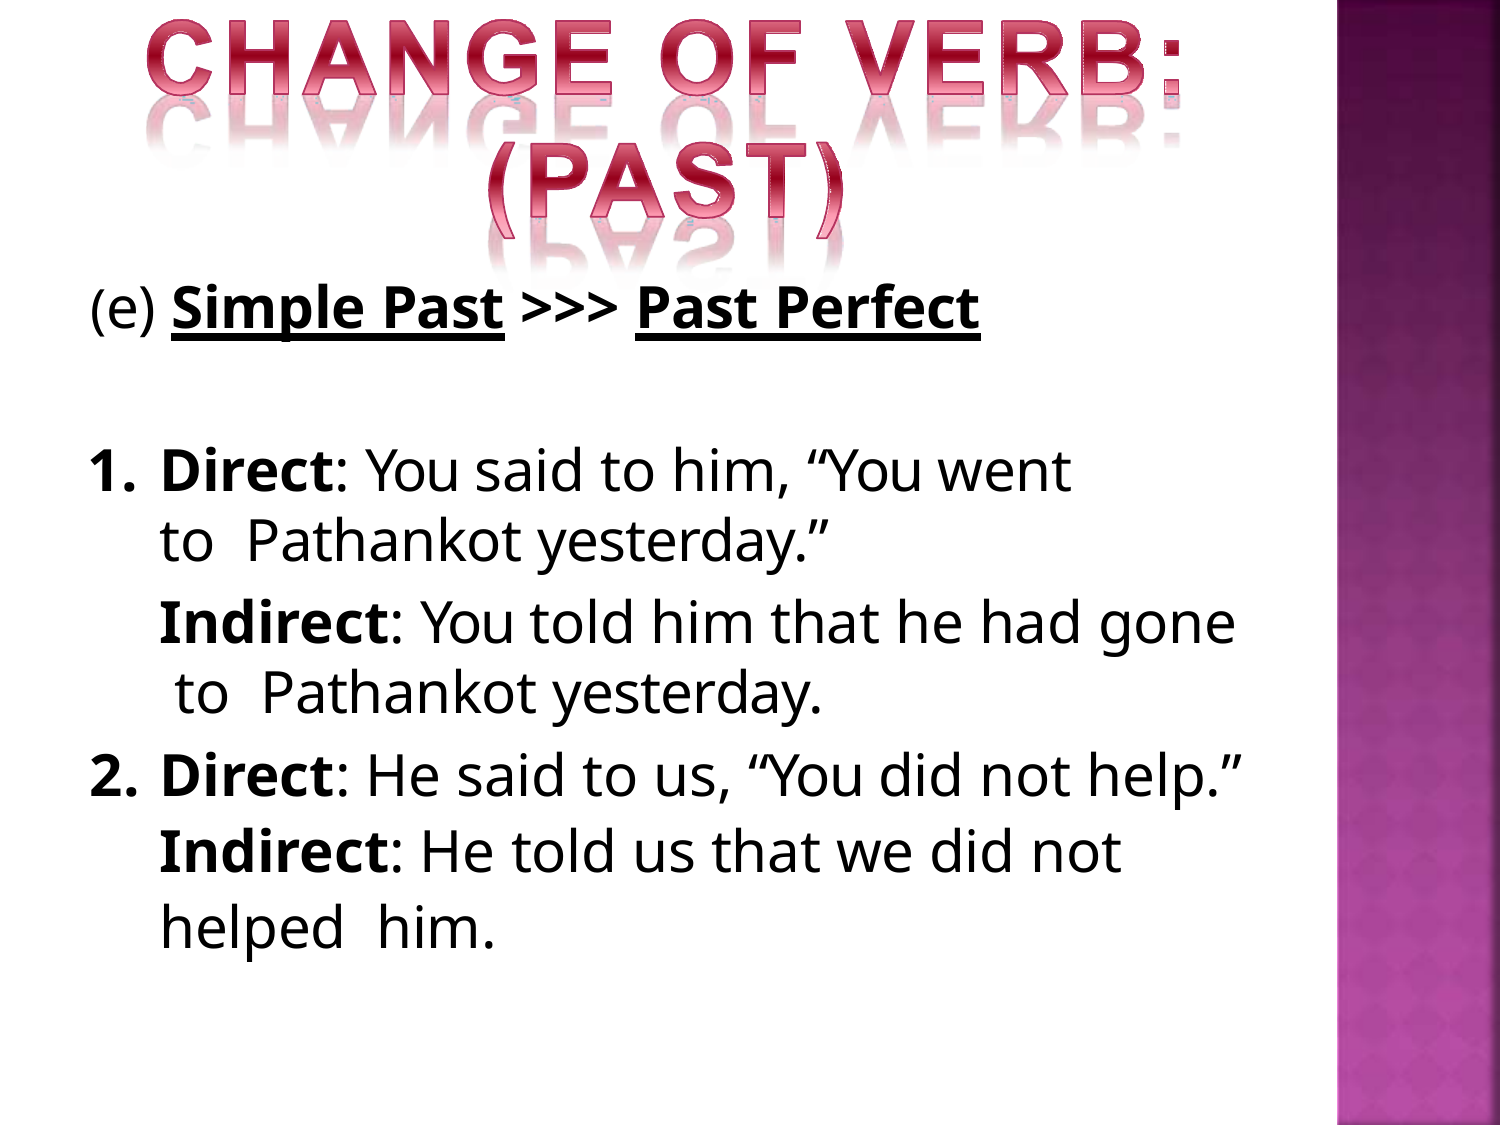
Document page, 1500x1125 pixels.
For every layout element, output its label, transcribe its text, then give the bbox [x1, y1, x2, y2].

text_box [145, 18, 1181, 171]
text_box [486, 141, 845, 294]
picture [1337, 0, 1500, 1125]
text_box (e) Simple Past >>> Past Perfect Direct: You said to him, “You went to Pathankot yesterday.” Indirect: You told him that he had gone to Pathankot yesterday. Direct: He said to us, “You did not help.” Indirect: He told us that we did not helped him. [87, 267, 1295, 961]
